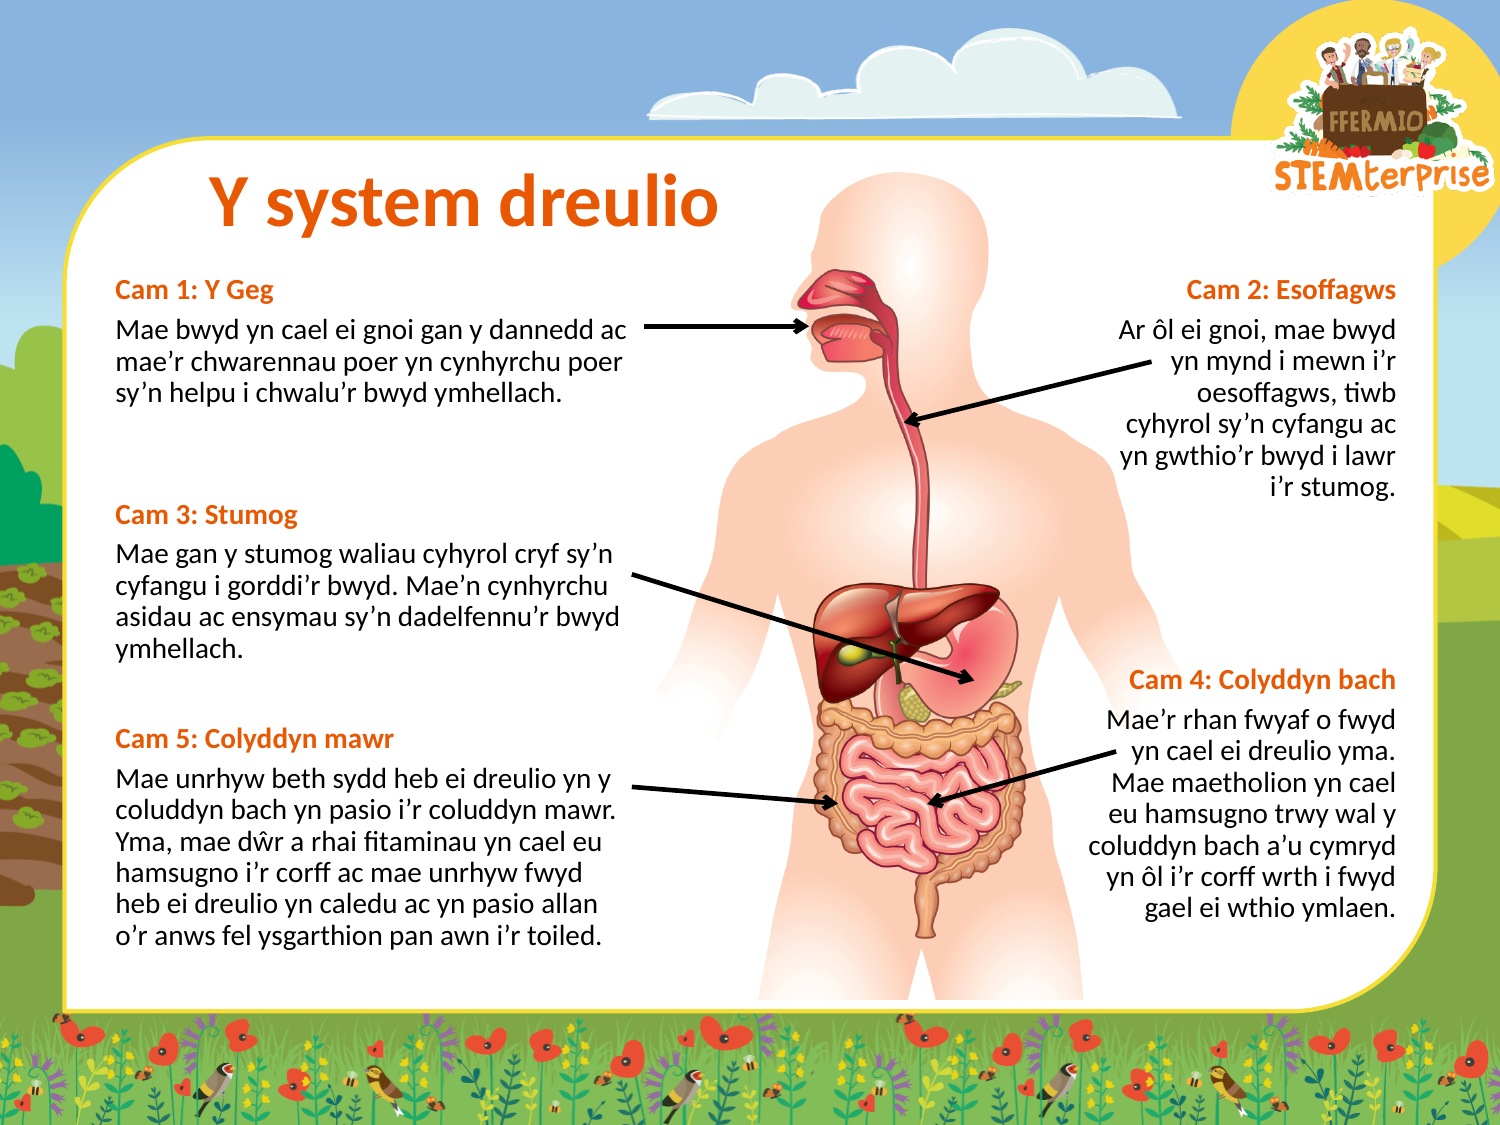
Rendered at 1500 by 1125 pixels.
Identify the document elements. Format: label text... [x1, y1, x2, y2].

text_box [631, 786, 839, 804]
title Y system dreulio [194, 137, 1282, 256]
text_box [903, 361, 1152, 423]
text_box [107, 640, 650, 785]
text_box Cam 2: Esoffagws Ar ôl ei gnoi, mae bwyd yn mynd i mewn i’r oesoffagws, tiwb cyhyrol sy’n cyfangu ac yn gwthio’r bwyd i lawr i’r stumog. [1190, 267, 1412, 551]
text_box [926, 751, 1117, 805]
text_box Cam 3: Stumog Mae gan y stumog waliau cyhyrol cryf sy’n cyfangu i gorddi’r bwyd. Mae’n cynhyrchu asidau ac ensymau sy’n dadelfennu’r bwyd ymhellach. [100, 491, 644, 657]
text_box Cam 5: Colyddyn mawr Mae unrhyw beth sydd heb ei dreulio yn y coluddyn bach yn pasio i’r coluddyn mawr. Yma, mae dŵr a rhai fitaminau yn cael eu hamsugno i’r corff ac mae unrhyw fwyd heb ei dreulio yn caledu ac yn pasio allan o’r anws fel ysgarthion pan awn i’r toiled. [100, 716, 644, 973]
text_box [631, 573, 975, 681]
picture [0, 0, 1500, 1125]
text_box [107, 812, 651, 1059]
list Cam 1: Y Geg Mae bwyd yn cael ei gnoi gan y dannedd ac mae’r chwarennau poer yn cynhyrchu poer sy’n helpu i chwalu’r bwyd ymhellach. [100, 267, 644, 433]
text_box Cam 4: Colyddyn bach Mae’r rhan fwyaf o fwyd yn cael ei dreulio yma. Mae maetholion yn cael eu hamsugno trwy wal y coluddyn bach a’u cymryd yn ôl i’r corff wrth i fwyd gael ei wthio ymlaen. [1190, 656, 1412, 976]
